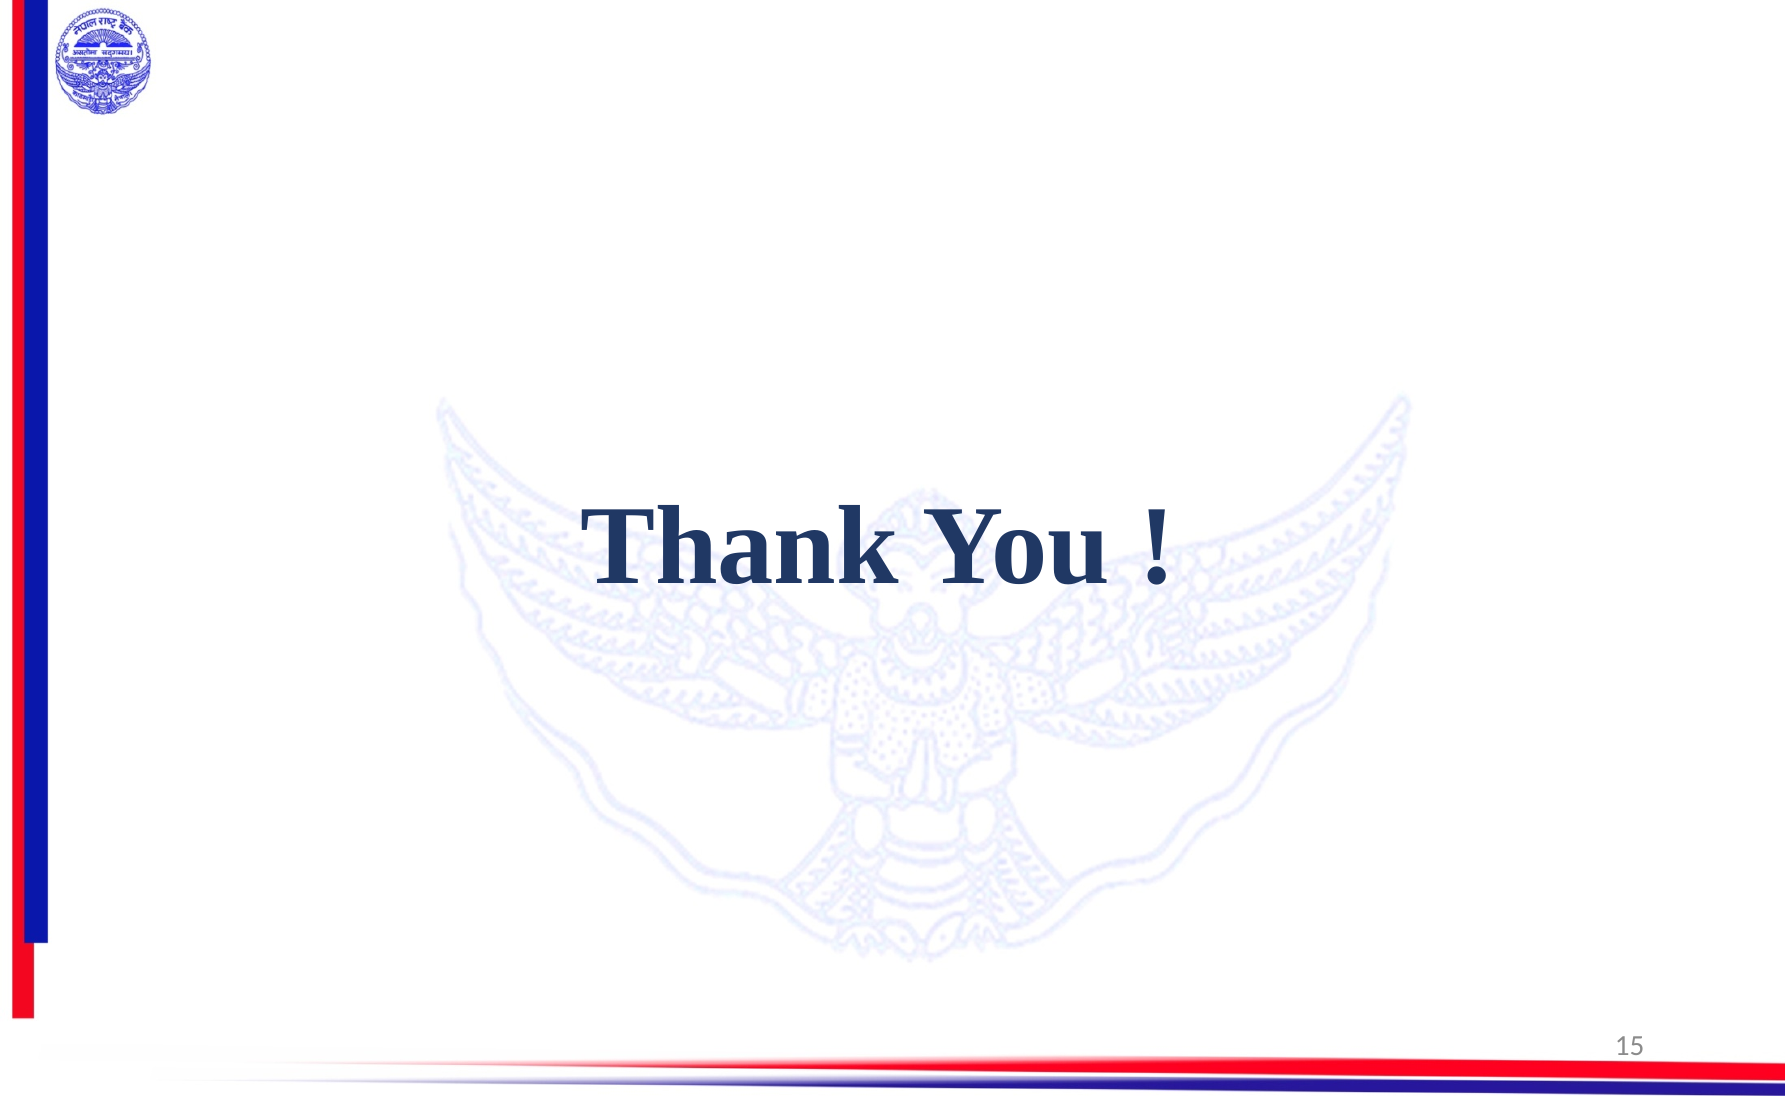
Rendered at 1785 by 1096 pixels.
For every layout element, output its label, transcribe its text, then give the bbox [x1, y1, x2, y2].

footer [591, 1015, 1194, 1074]
picture [0, 0, 1785, 1096]
title Thank You ! [122, 441, 1663, 654]
slide_number 15 [1260, 1015, 1663, 1074]
